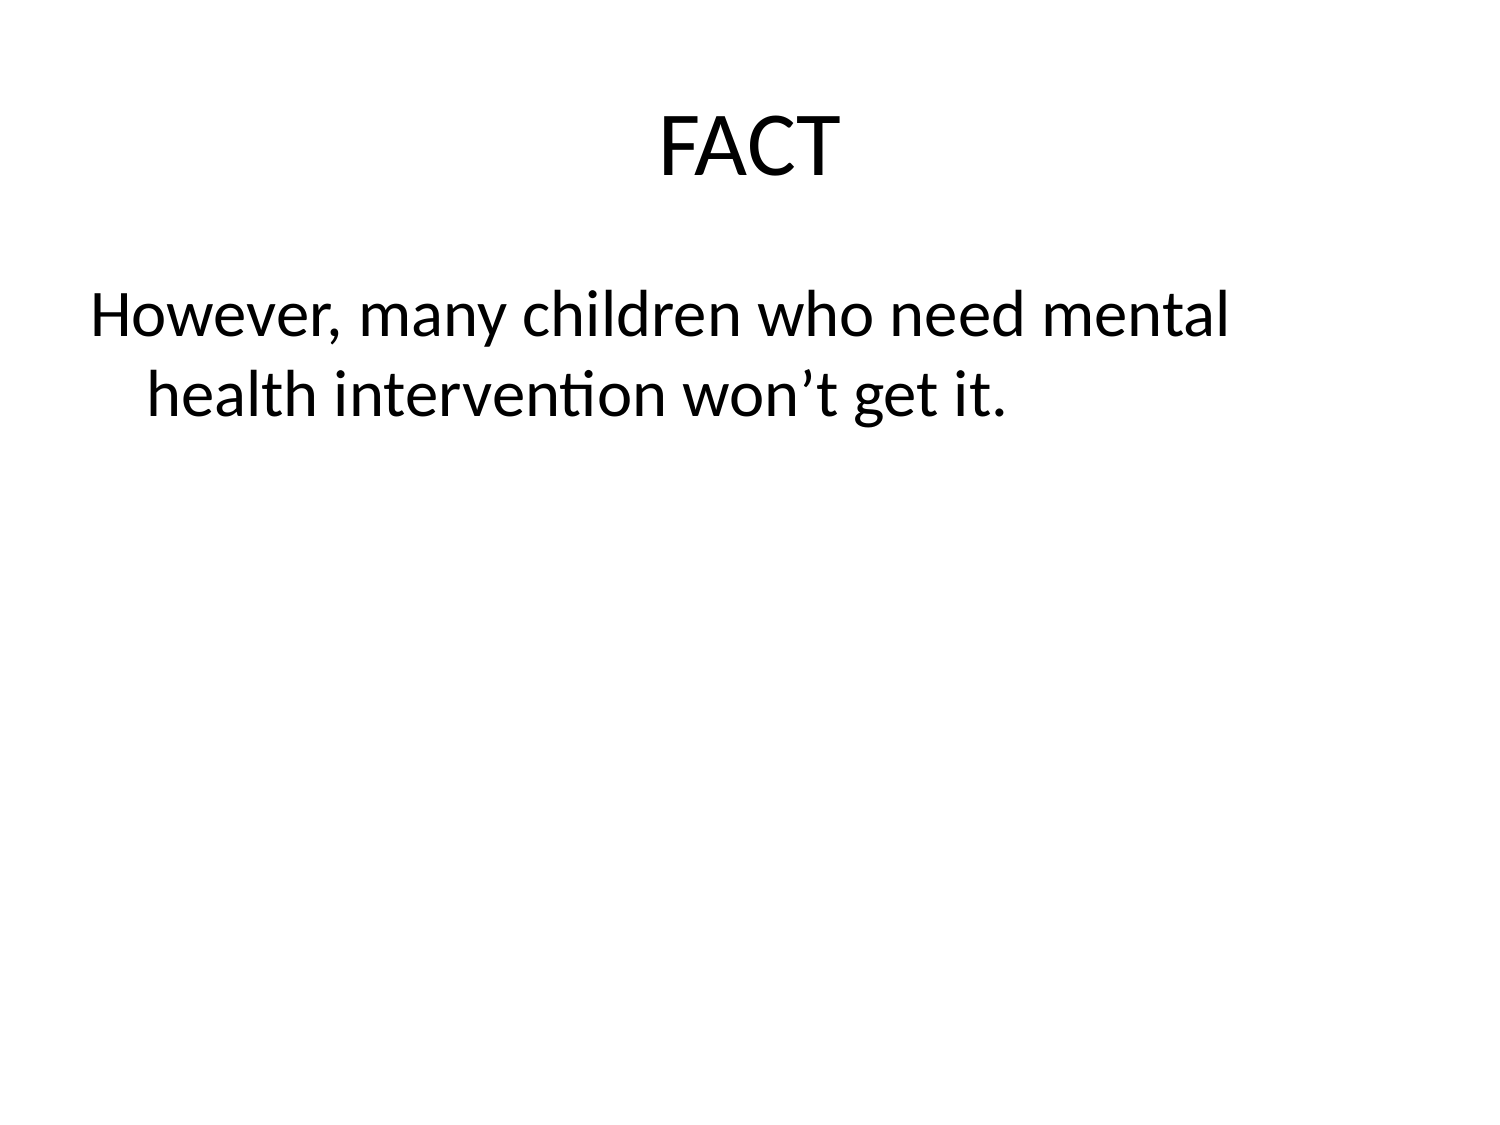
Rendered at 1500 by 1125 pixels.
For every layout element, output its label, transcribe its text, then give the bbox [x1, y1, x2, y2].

list However, many children who need mental health intervention won’t get it. [75, 262, 1425, 1005]
title FACT [75, 45, 1425, 233]
